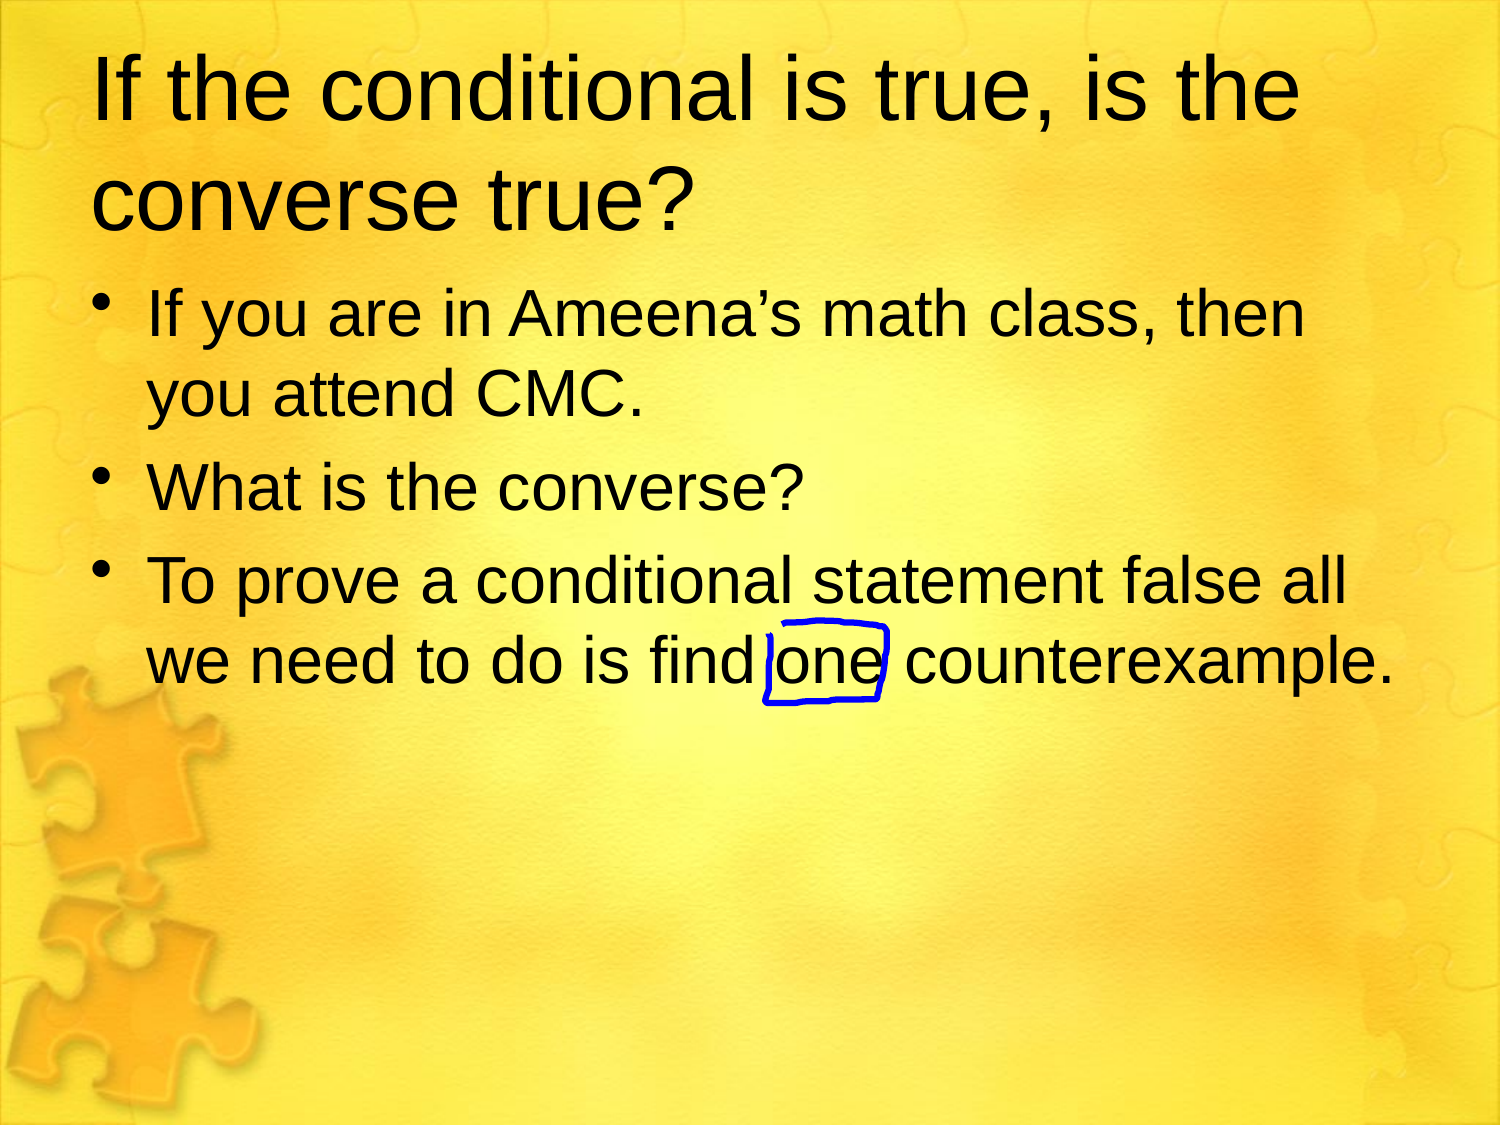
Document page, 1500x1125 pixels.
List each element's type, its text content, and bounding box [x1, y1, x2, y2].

list If you are in Ameena’s math class, then you attend CMC. What is the converse? To prove a conditional statement false all we need to do is find one counterexample. [74, 262, 1426, 1006]
text_box [764, 619, 888, 704]
picture [0, 0, 1500, 1125]
title If the conditional is true, is the converse true? [74, 44, 1426, 233]
